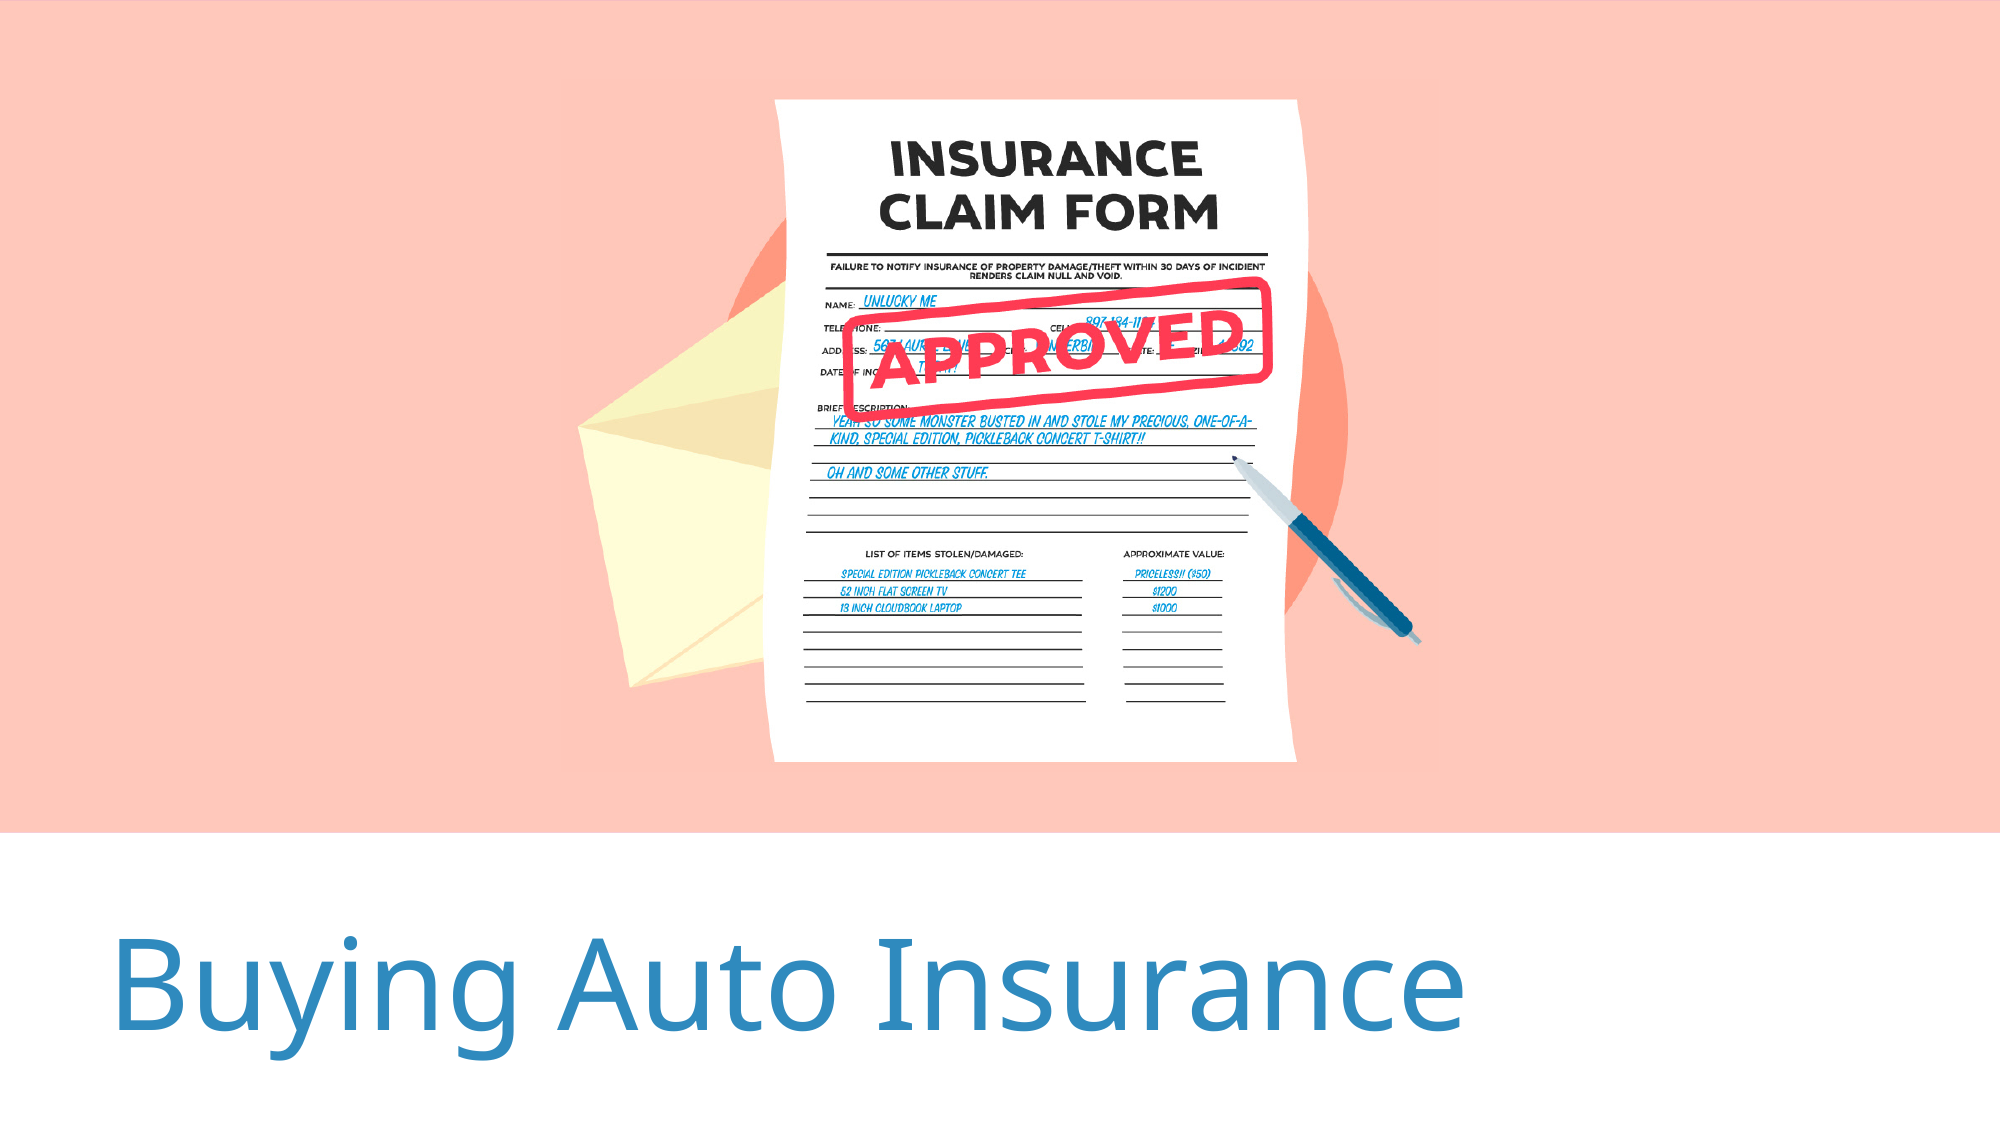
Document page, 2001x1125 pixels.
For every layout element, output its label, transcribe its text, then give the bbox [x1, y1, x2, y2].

text_box Buying Auto Insurance [100, 895, 1900, 1083]
text_box [0, 0, 2000, 833]
picture [561, 79, 1439, 772]
